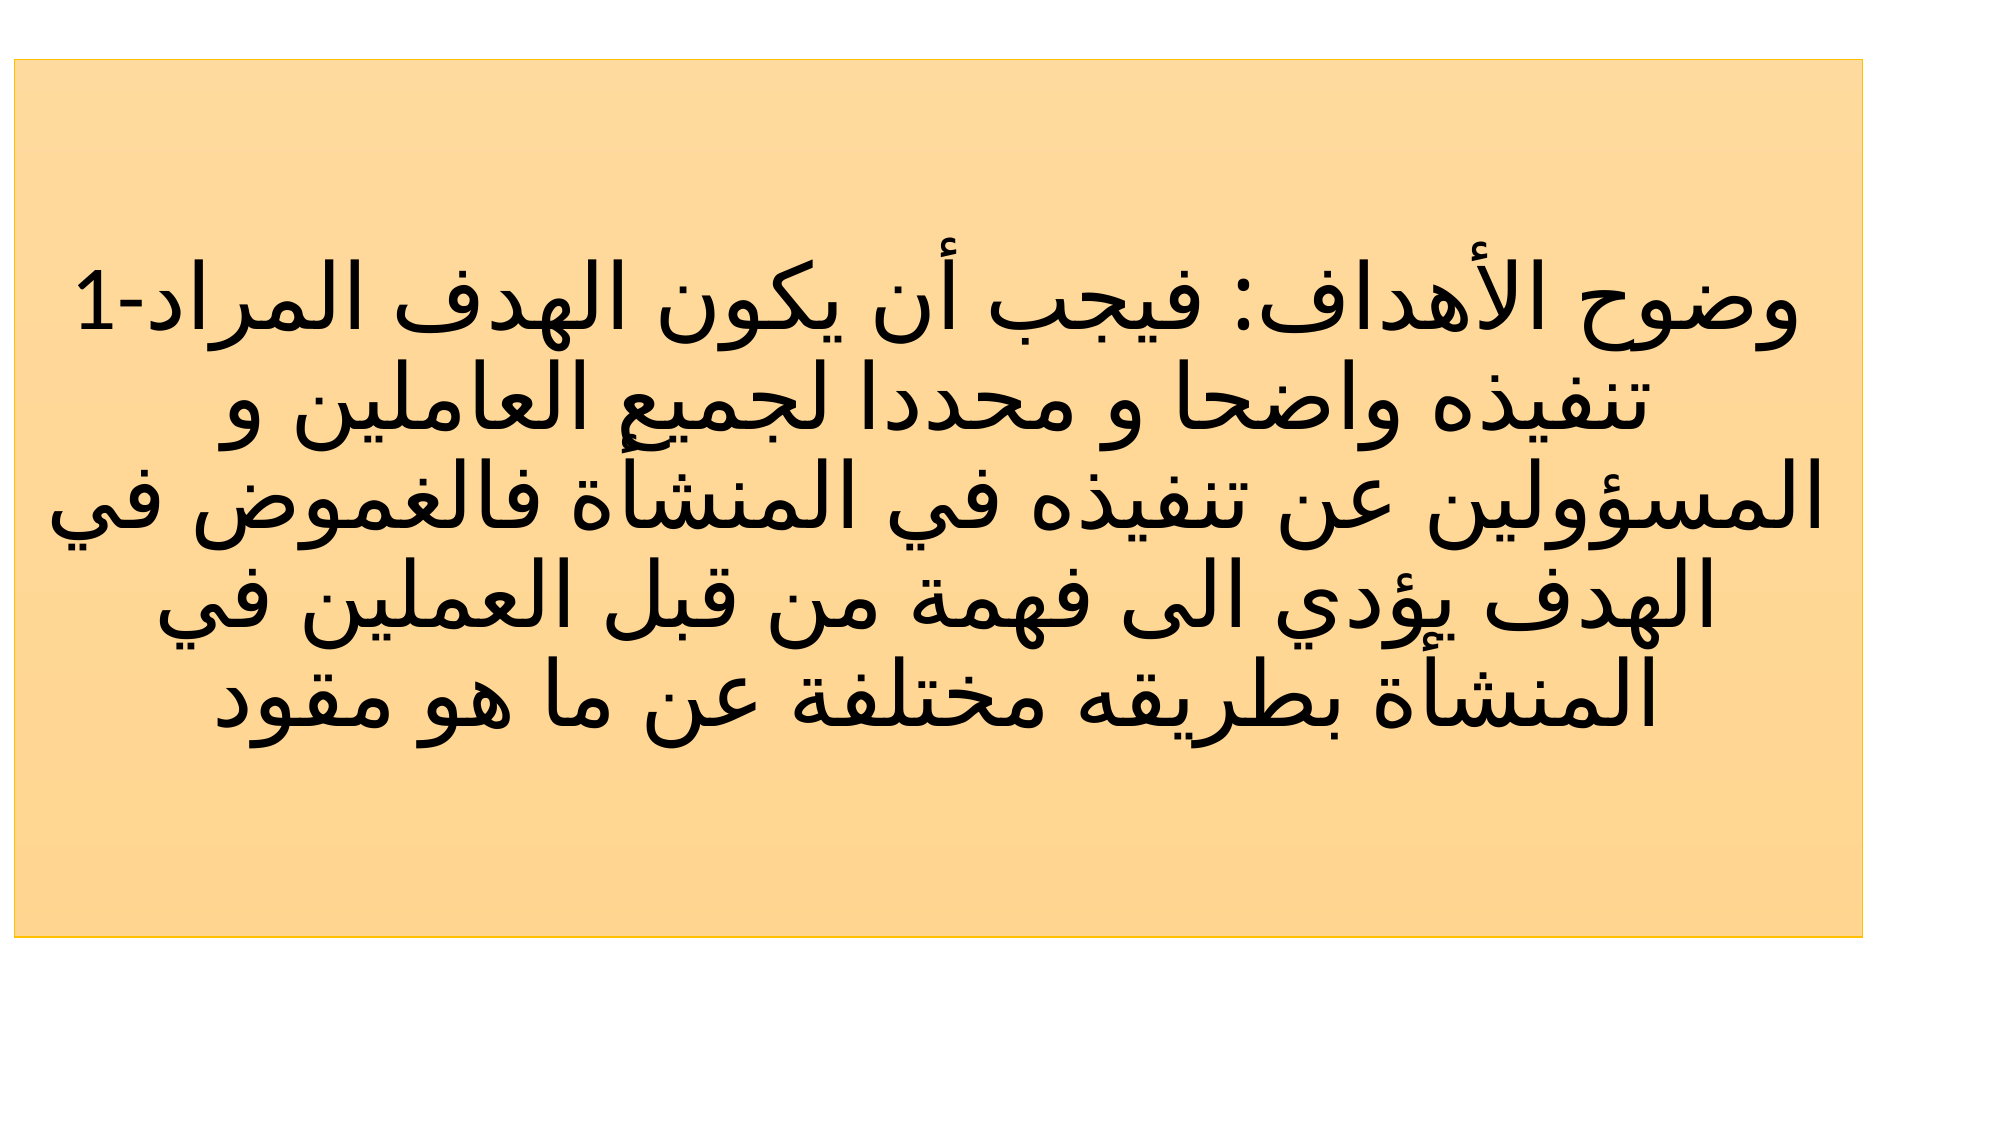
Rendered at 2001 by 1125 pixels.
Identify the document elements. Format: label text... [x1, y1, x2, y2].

title 1-وضوح الأهداف: فيجب أن يكون الهدف المراد تنفيذه واضحا و محددا لجميع العاملين و المسؤولين عن تنفيذه في المنشأة فالغموض في الهدف يؤدي الى فهمة من قبل العملين في المنشأة بطريقه مختلفة عن ما هو مقود [14, 59, 1863, 938]
